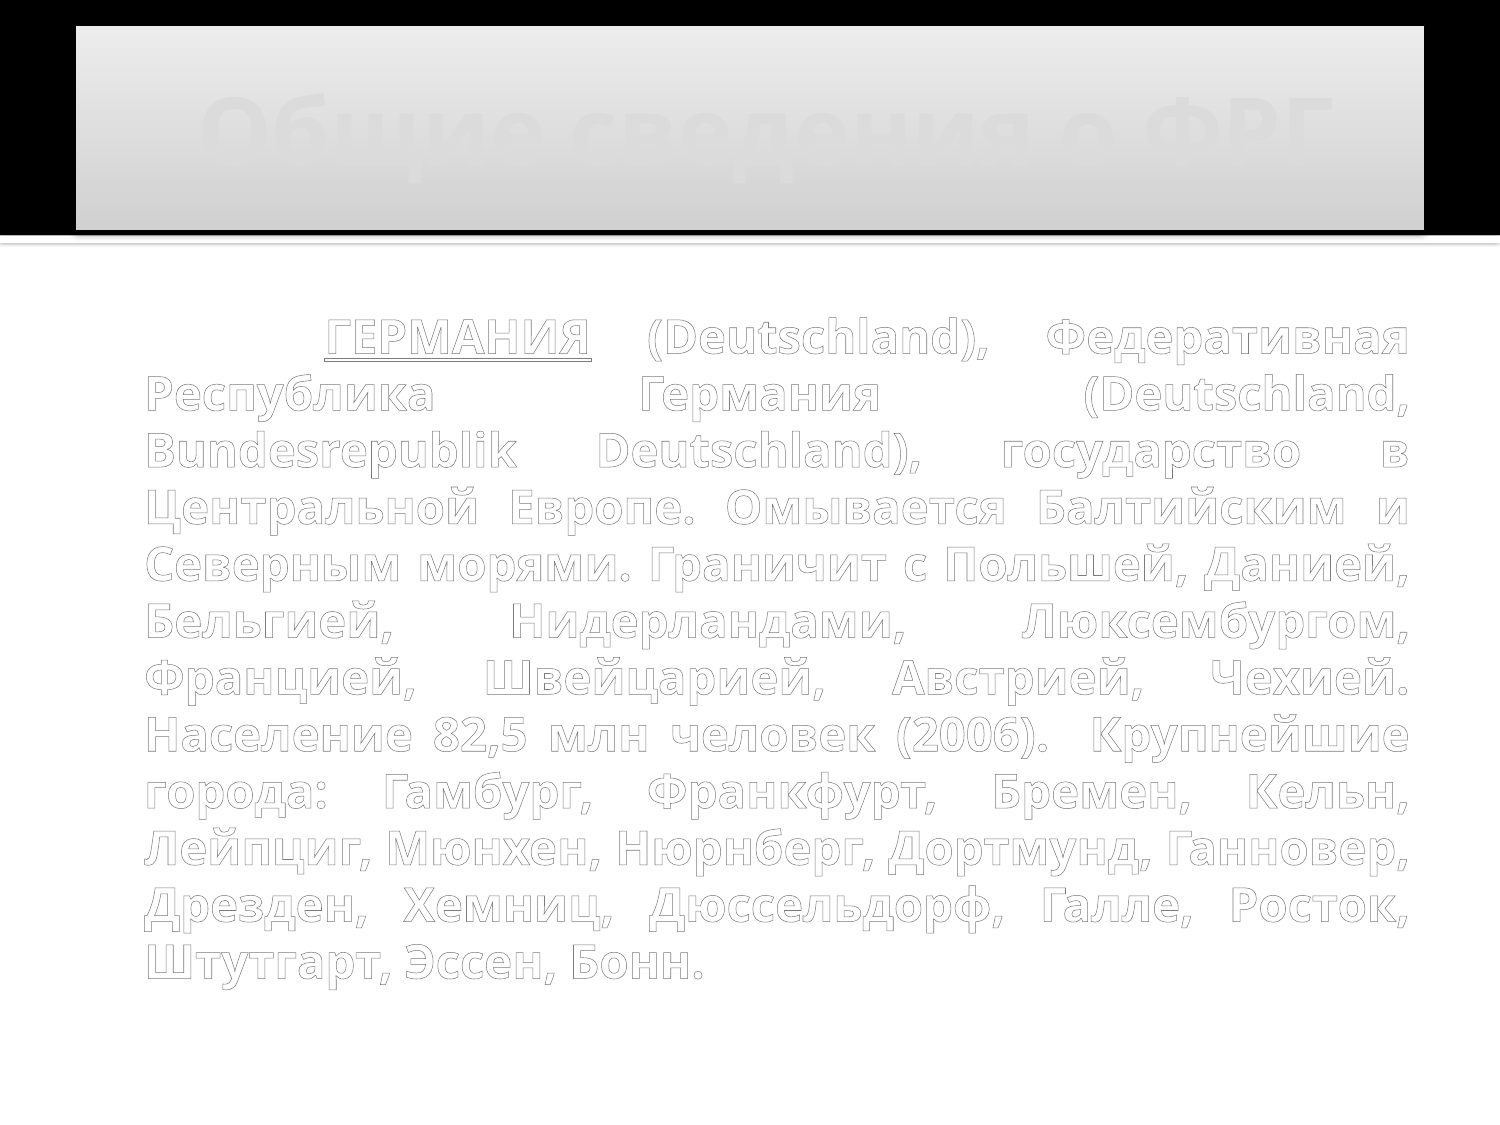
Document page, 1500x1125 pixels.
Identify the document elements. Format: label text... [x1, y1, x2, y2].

list ГЕРМАНИЯ (Deutschland), Федеративная Республика Германия (Deutschland, Bundesrepublik Deutschland), государство в Центральной Европе. Омывается Балтийским и Северным морями. Граничит с Польшей, Данией, Бельгией, Нидерландами, Люксембургом, Францией, Швейцарией, Австрией, Чехией. Население 82,5 млн человек (2006). Крупнейшие города: Гамбург, Франкфурт, Бремен, Кельн, Лейпциг, Мюнхен, Нюрнберг, Дортмунд, Ганновер, Дрезден, Хемниц, Дюссельдорф, Галле, Росток, Штутгарт, Эссен, Бонн. [75, 291, 1425, 1050]
title Общие сведения о ФРГ [74, 25, 1425, 231]
